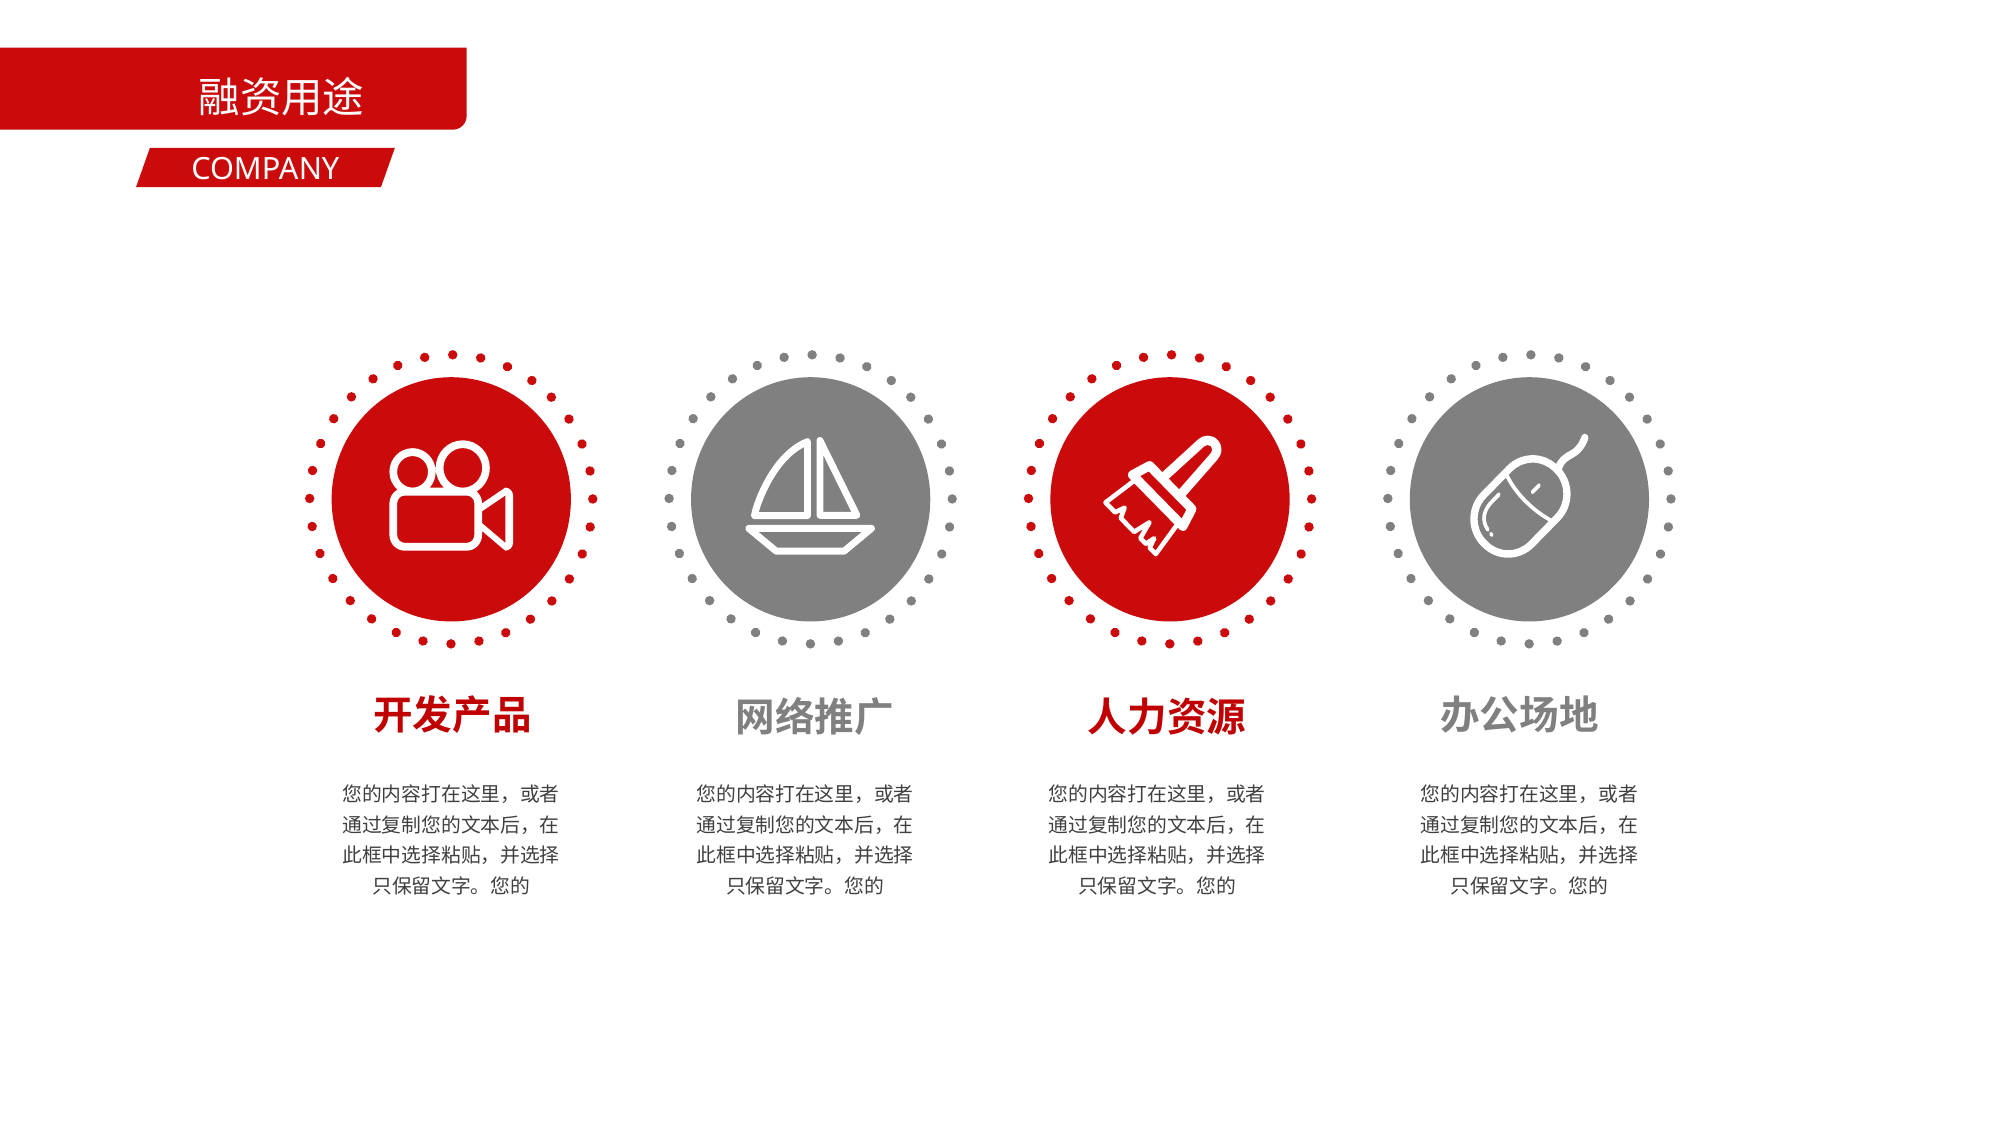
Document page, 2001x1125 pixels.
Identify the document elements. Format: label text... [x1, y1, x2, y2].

text_box COMPANY [134, 145, 397, 190]
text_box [309, 354, 594, 645]
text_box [1387, 354, 1672, 645]
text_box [320, 682, 1661, 908]
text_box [0, 47, 467, 130]
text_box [1028, 354, 1312, 645]
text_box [668, 354, 953, 645]
